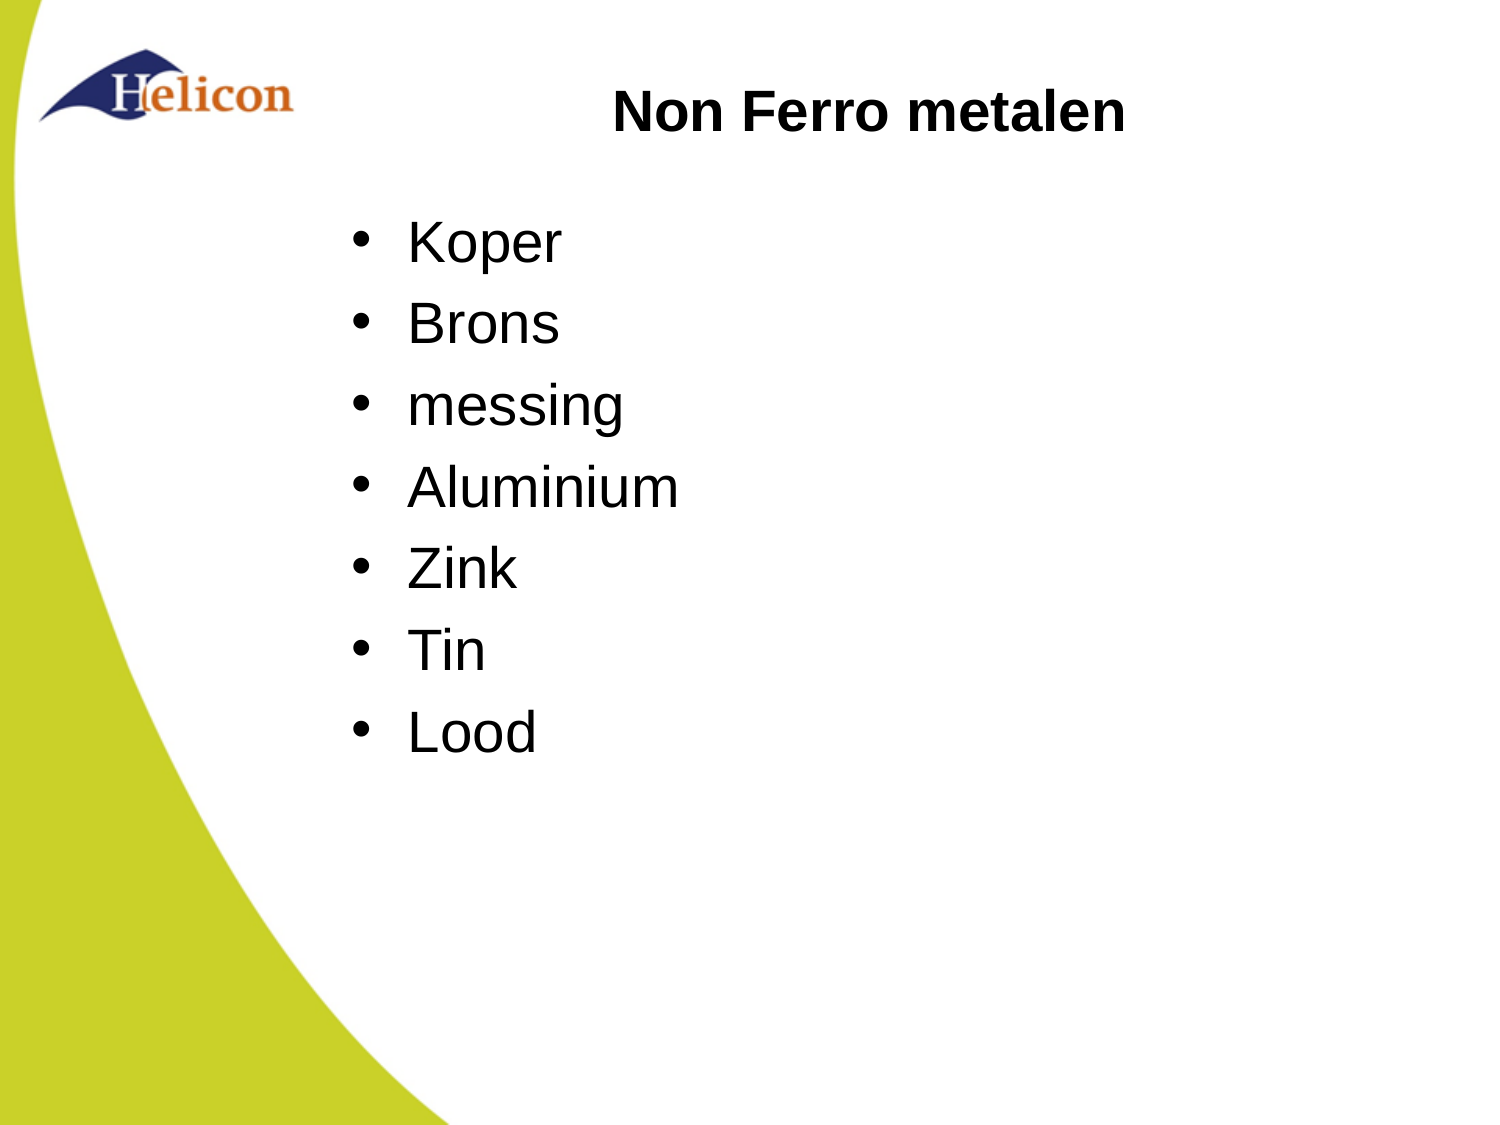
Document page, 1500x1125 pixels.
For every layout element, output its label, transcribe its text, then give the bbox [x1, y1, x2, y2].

list Koper Brons messing Aluminium Zink Tin Lood [336, 196, 1425, 1005]
picture [0, 0, 1500, 1125]
title Non Ferro metalen [324, 54, 1415, 161]
